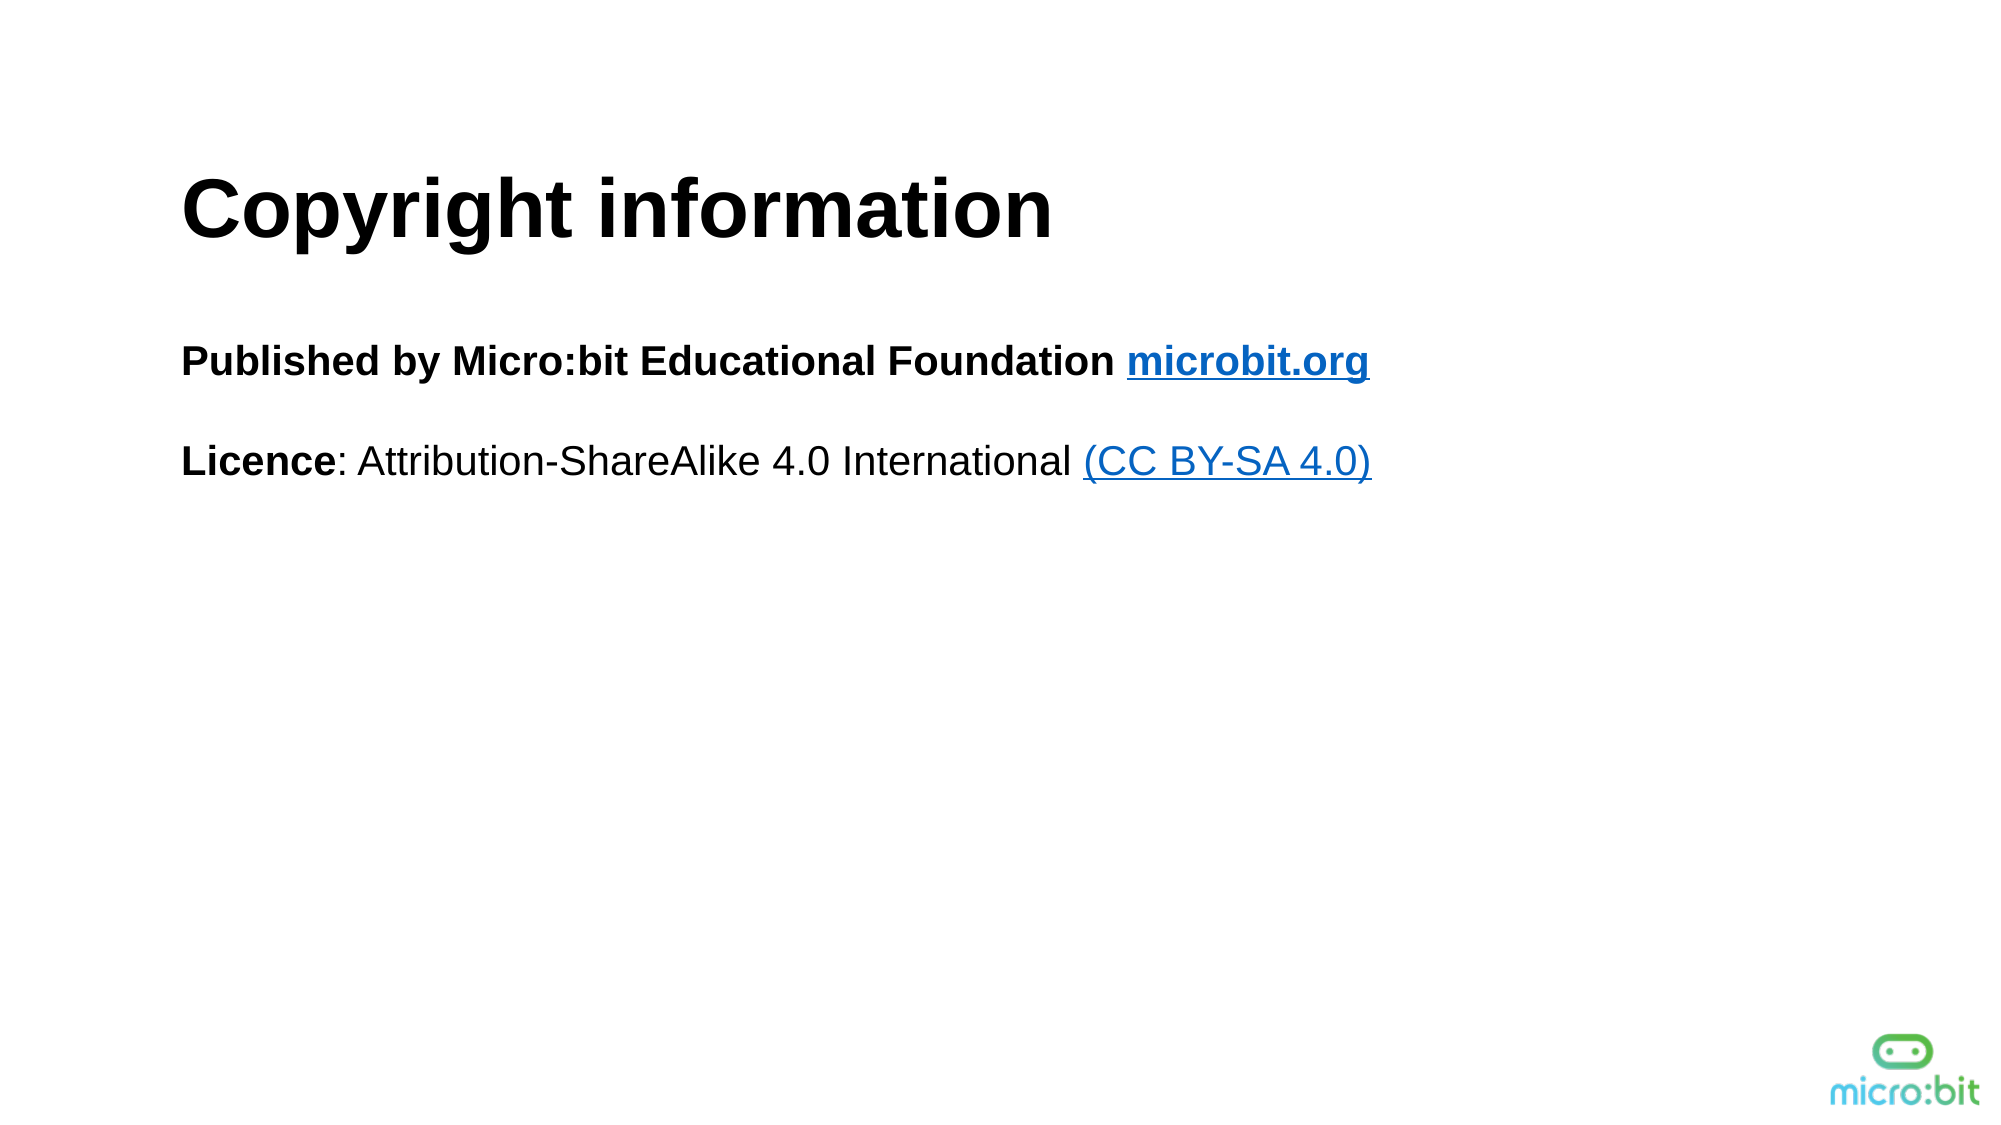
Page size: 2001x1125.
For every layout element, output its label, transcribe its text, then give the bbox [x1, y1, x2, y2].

text_box Copyright information Published by Micro:bit Educational Foundation microbit.org Licence: Attribution-ShareAlike 4.0 International (CC BY-SA 4.0) [166, 60, 1918, 884]
picture [1830, 1029, 1980, 1106]
